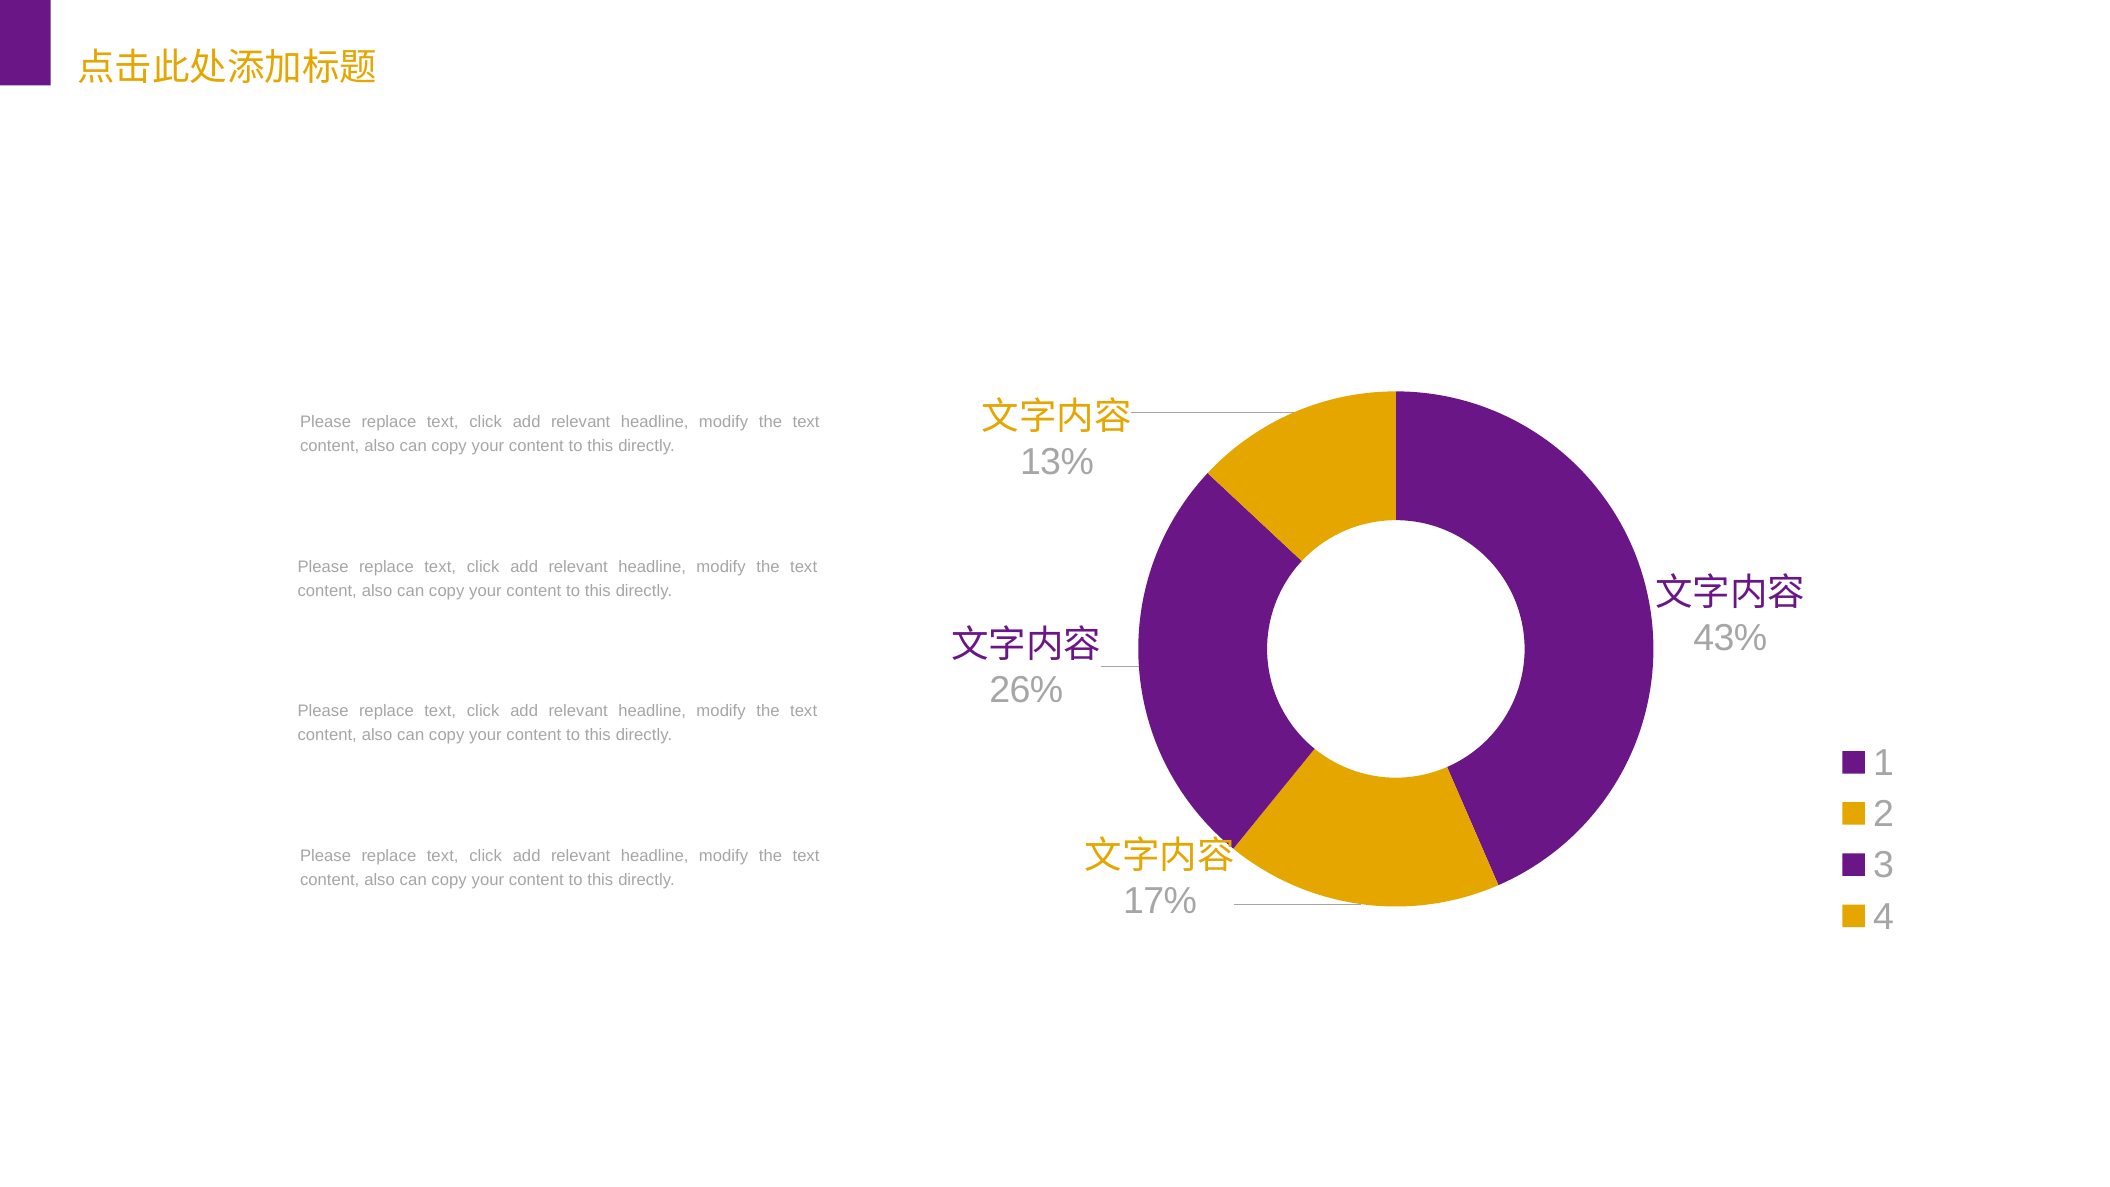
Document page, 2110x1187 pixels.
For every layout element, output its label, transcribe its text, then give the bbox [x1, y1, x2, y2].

chart [914, 345, 1964, 961]
text_box Please replace text, click add relevant headline, modify the text content, also can copy your content to this directly. [297, 551, 819, 600]
text_box Please replace text, click add relevant headline, modify the text content, also can copy your content to this directly. [300, 840, 821, 889]
text_box Please replace text, click add relevant headline, modify the text content, also can copy your content to this directly. [297, 696, 819, 744]
text_box Please replace text, click add relevant headline, modify the text content, also can copy your content to this directly. [300, 406, 821, 455]
text_box 点击此处添加标题 [62, 35, 417, 94]
